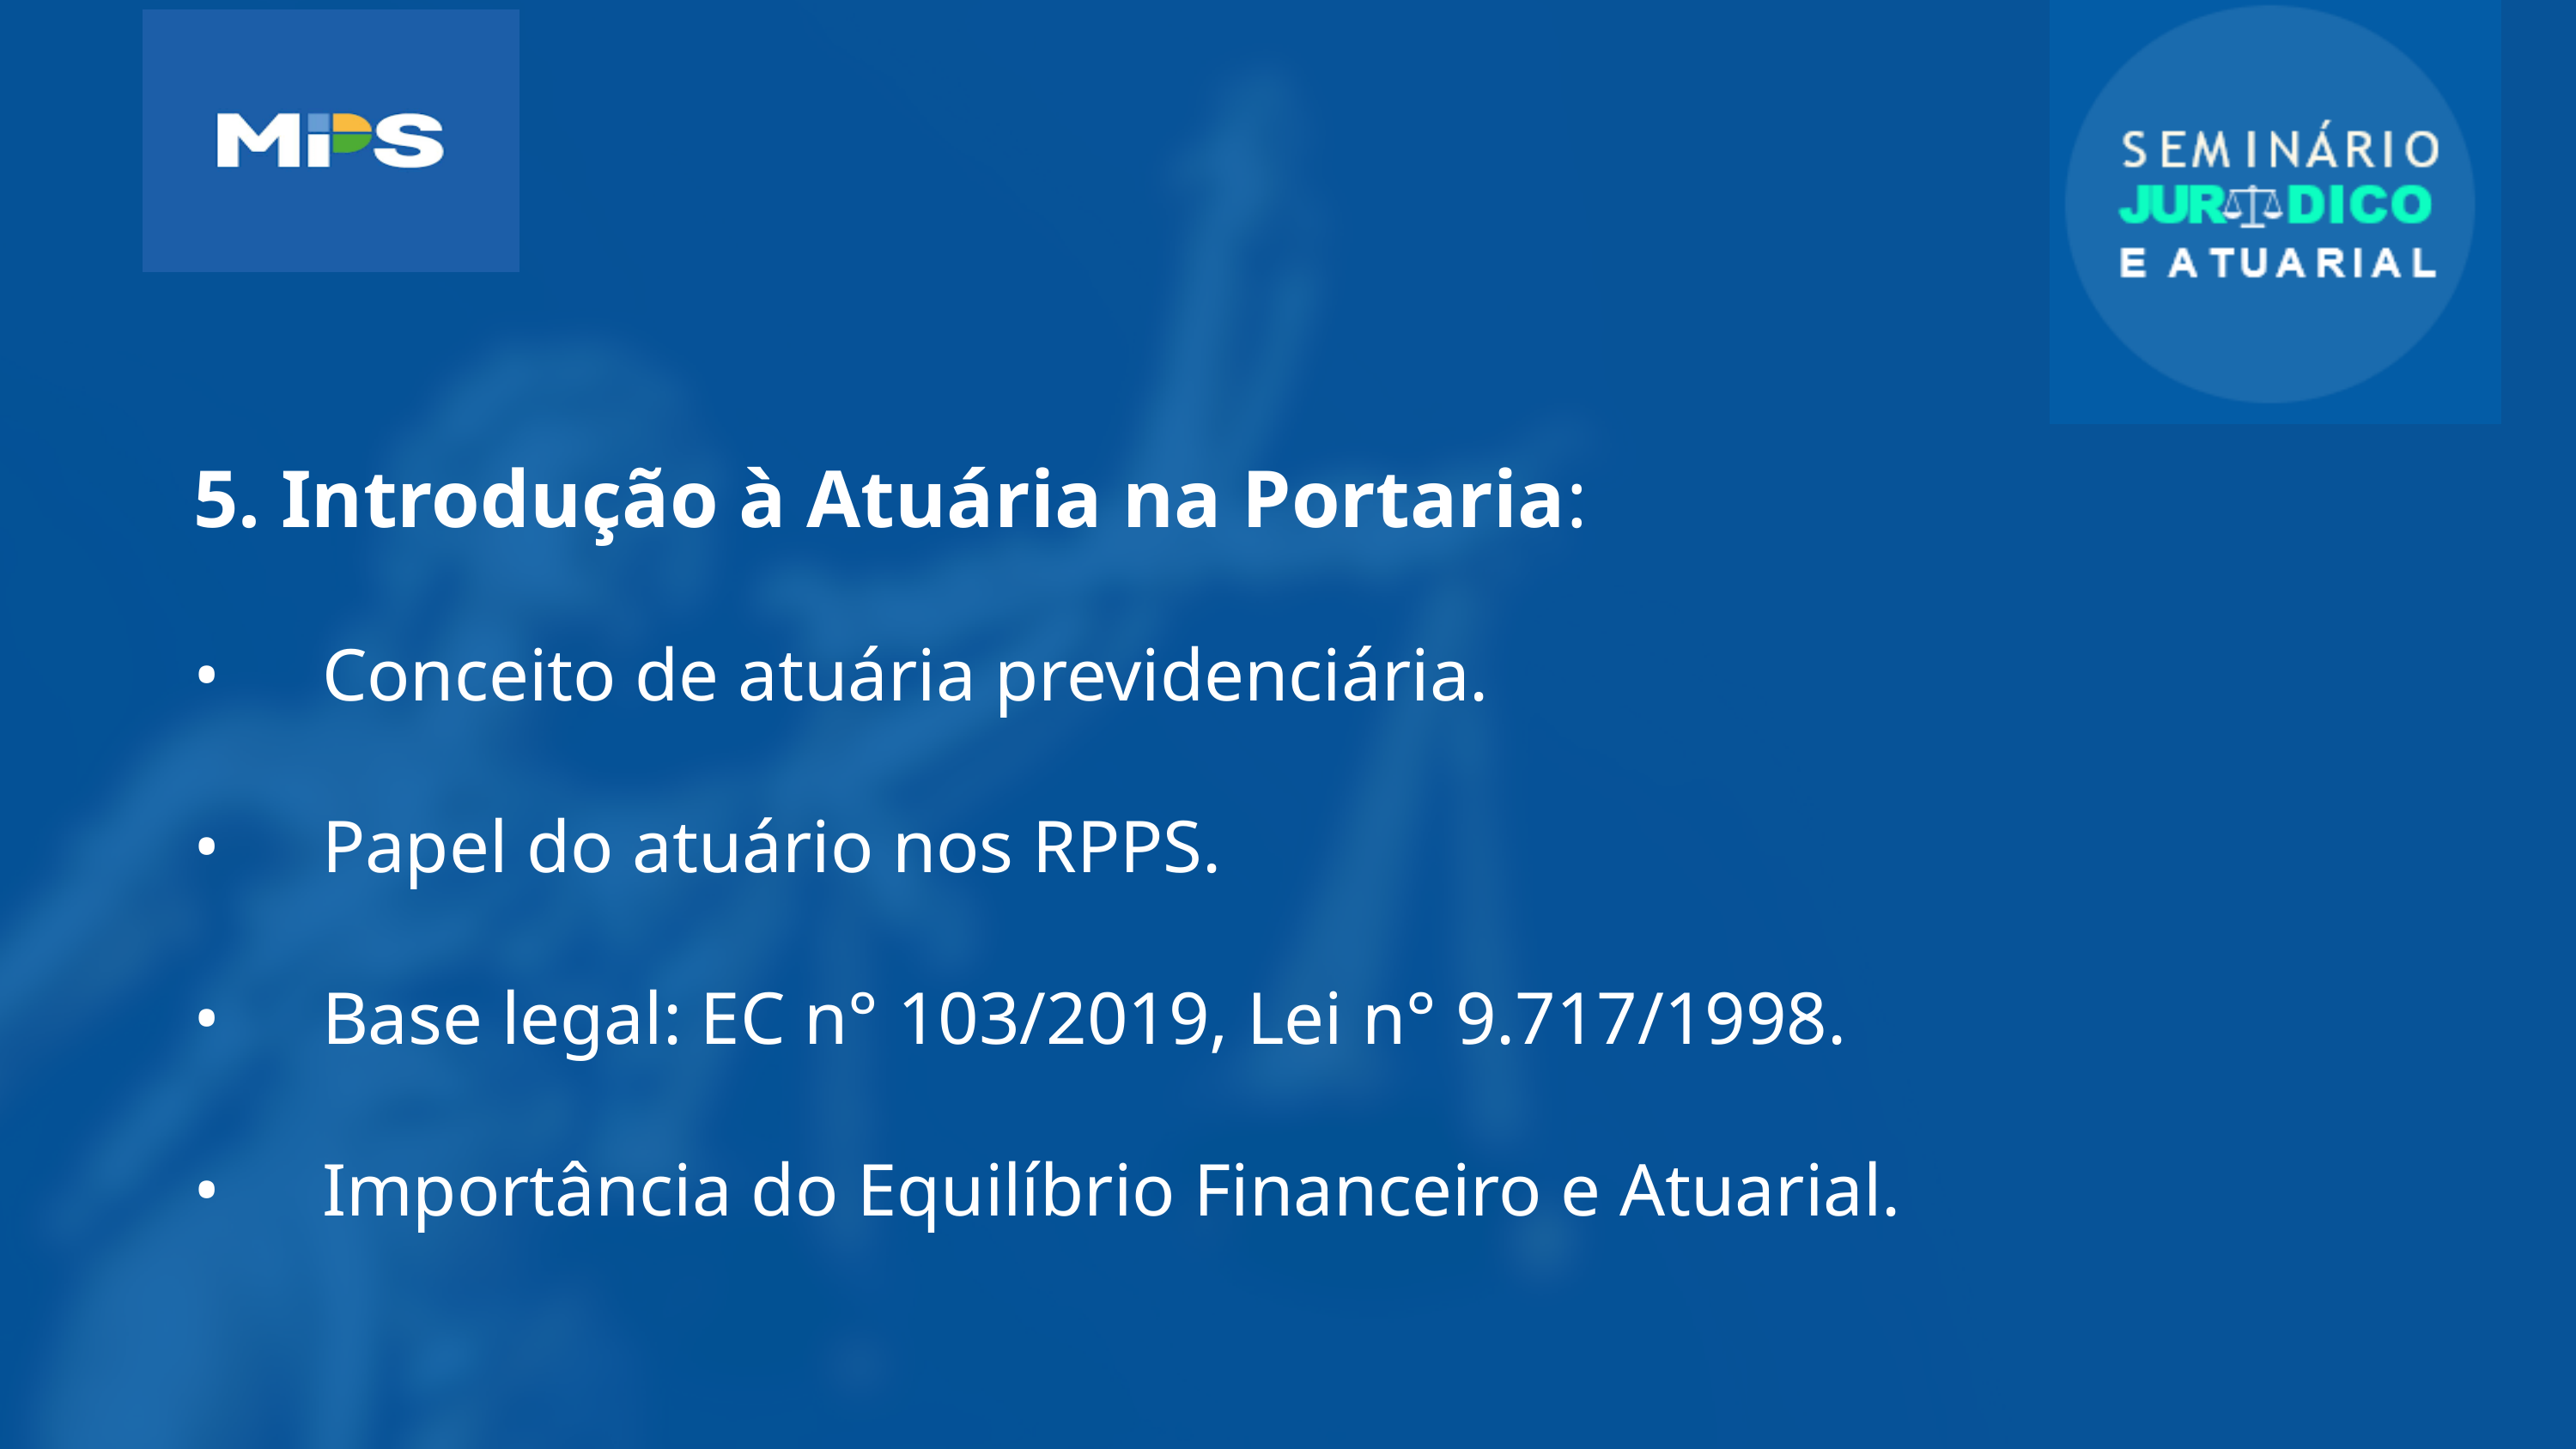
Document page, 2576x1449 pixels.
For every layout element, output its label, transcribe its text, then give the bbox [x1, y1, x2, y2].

picture [0, 0, 2576, 1449]
title 5. Introdução à Atuária na Portaria: • Conceito de atuária previdenciária. • Papel do atuário nos RPPS. • Base legal: EC n° 103/2019, Lei n° 9.717/1998. • Importância do Equilíbrio Financeiro e Atuarial. [193, 449, 2383, 1449]
